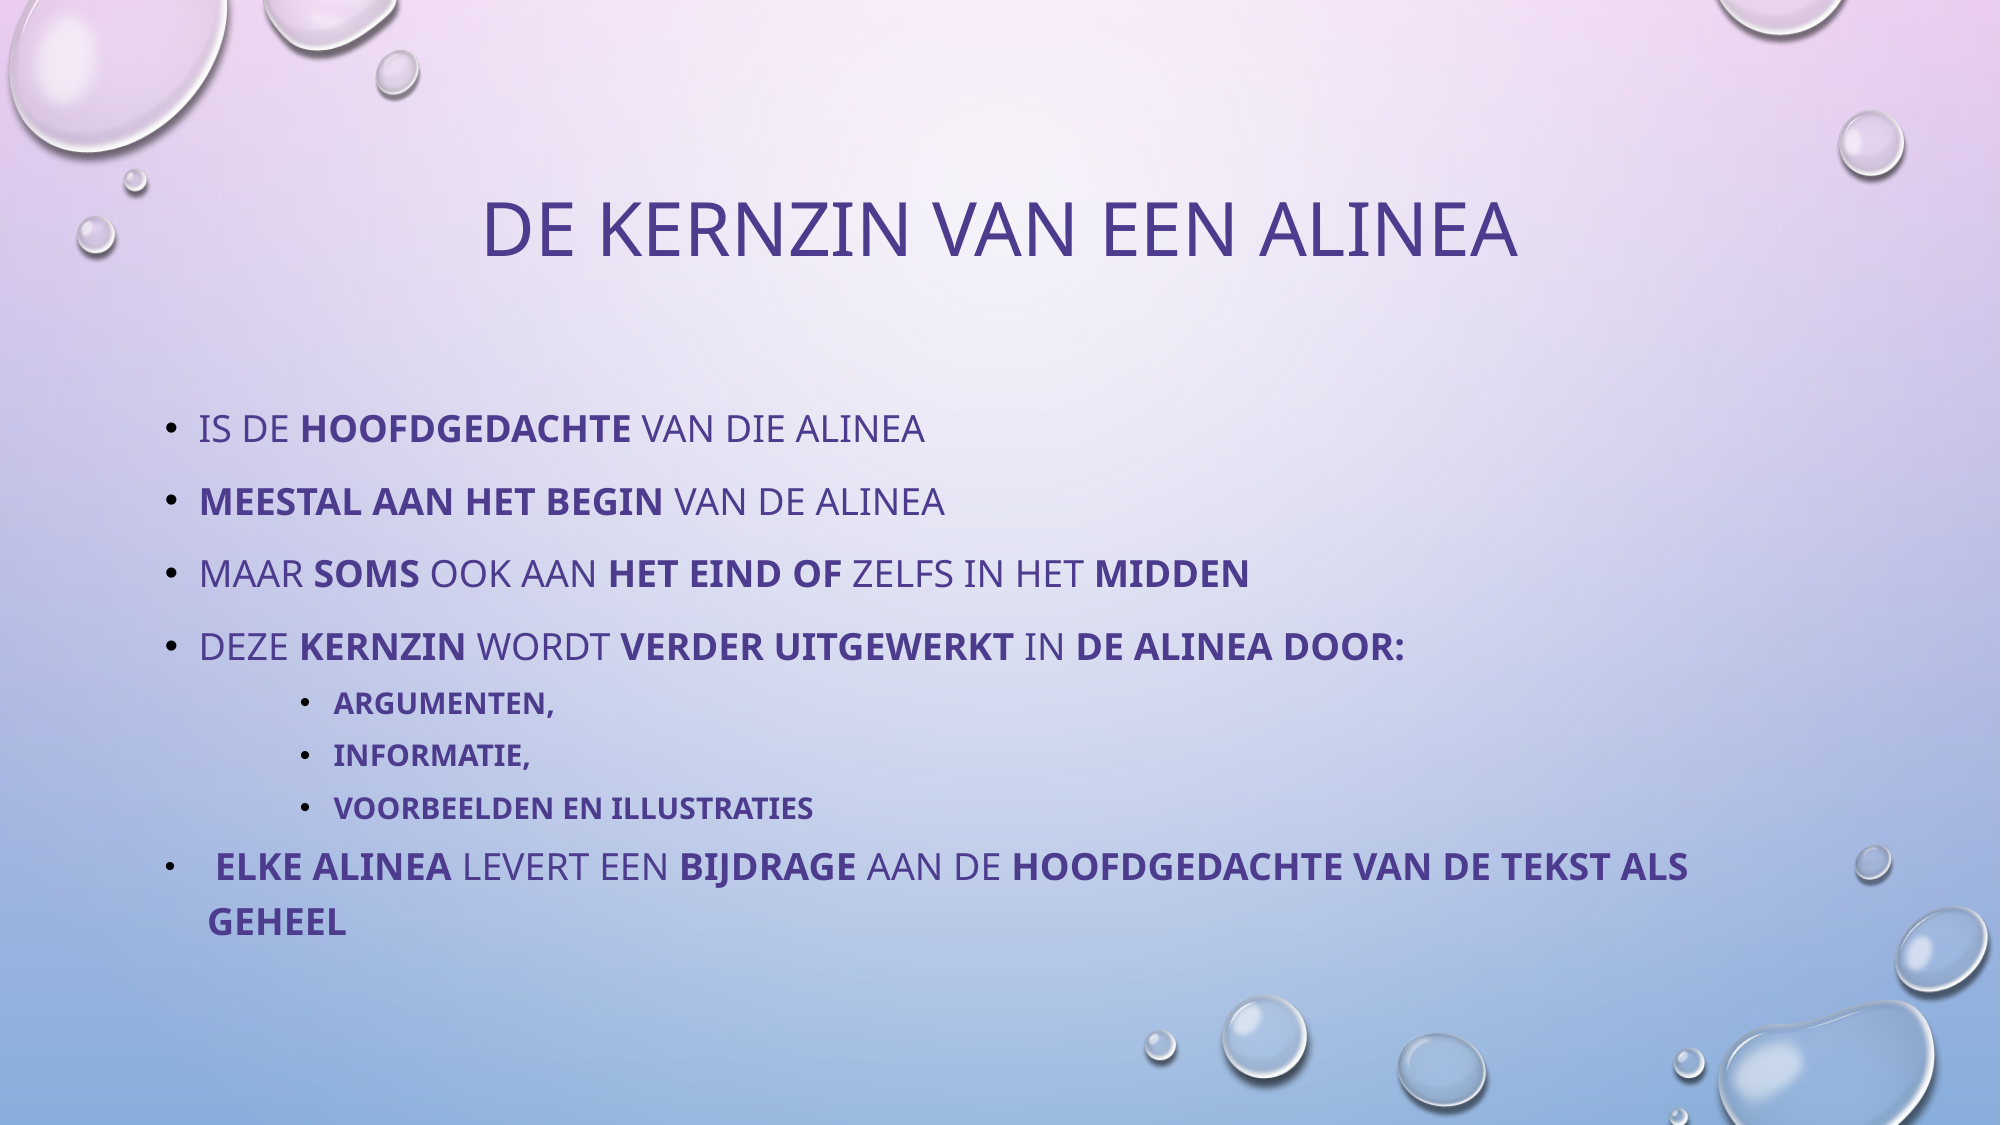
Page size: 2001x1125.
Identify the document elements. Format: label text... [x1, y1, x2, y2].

title De kernzin van een alinea [149, 101, 1851, 364]
list Is de hoofdgedachte van die alinea meestal aan het begin van de alinea maar soms ook aan het eind of zelfs in het midden Deze kernzin wordt verder uitgewerkt in de alinea door: argumenten, informatie, voorbeelden en illustraties Elke alinea levert een bijdrage aan de hoofdgedachte van de tekst als geheel [149, 388, 1850, 950]
picture [0, 0, 2000, 1125]
